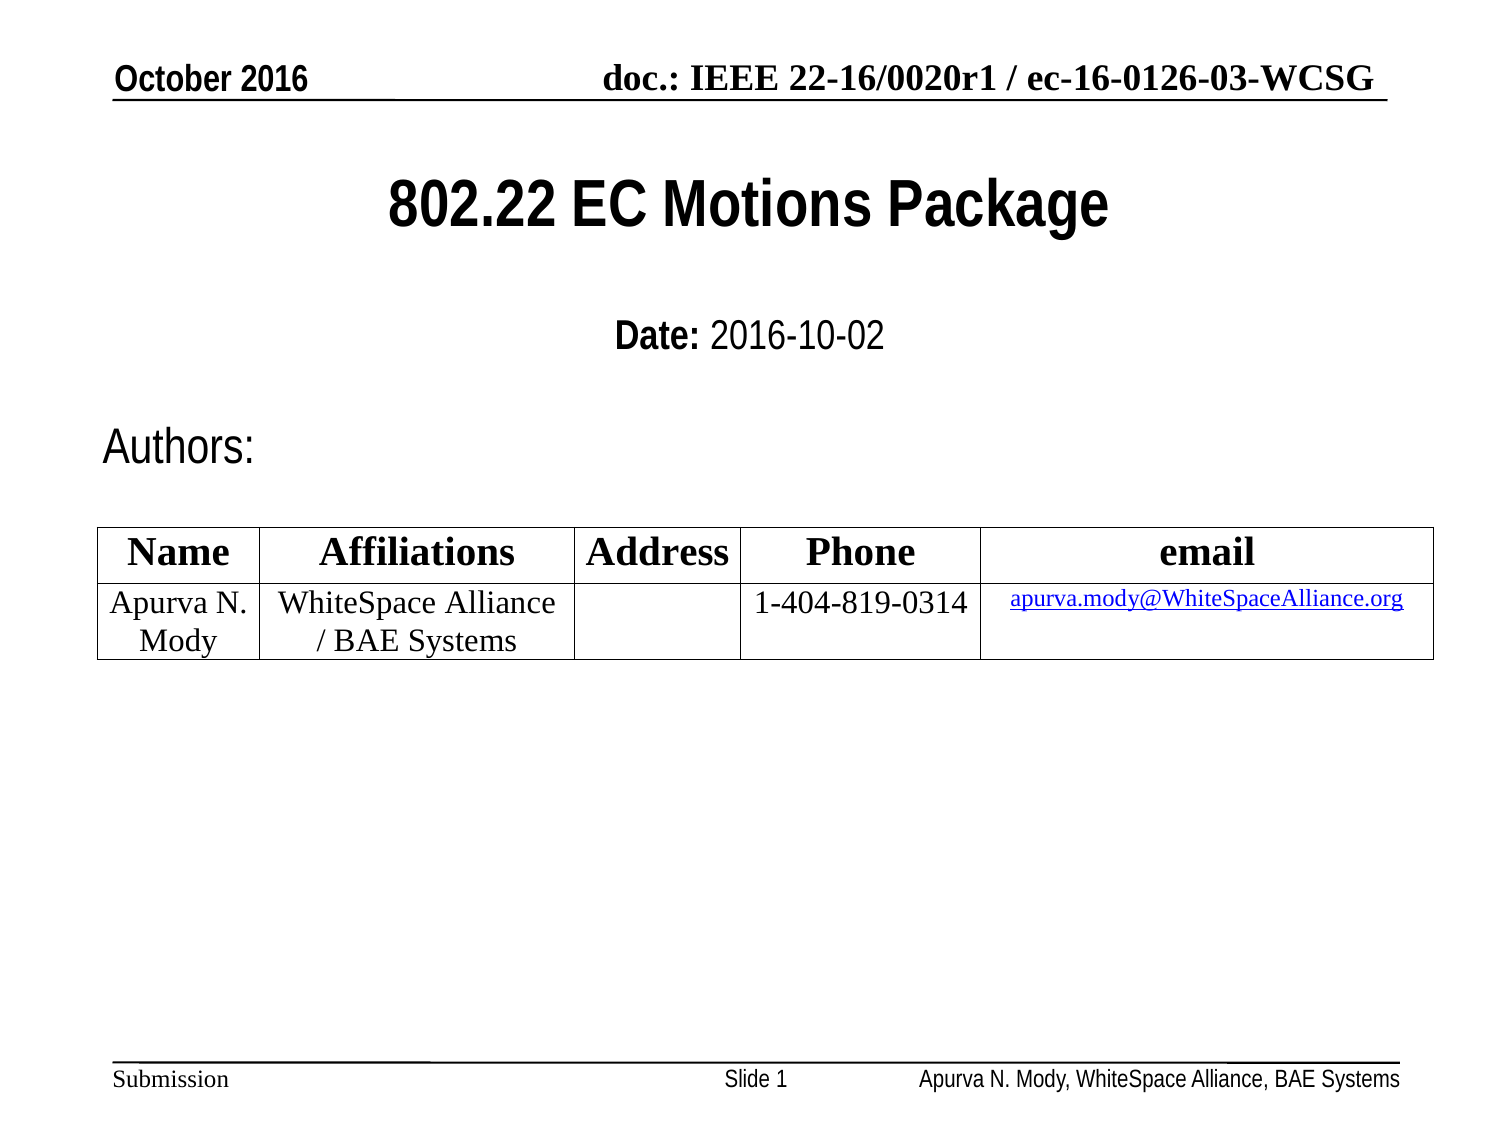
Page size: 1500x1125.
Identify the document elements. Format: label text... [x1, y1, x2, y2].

slide_number Slide 1 [712, 1061, 800, 1123]
footer Apurva N. Mody, WhiteSpace Alliance, BAE Systems [902, 1061, 1402, 1093]
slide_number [114, 54, 540, 100]
title 802.22 EC Motions Package [112, 112, 1388, 288]
text_box Authors: [87, 405, 325, 469]
list Date: 2016-10-02 [112, 299, 1388, 366]
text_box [81, 526, 1456, 786]
